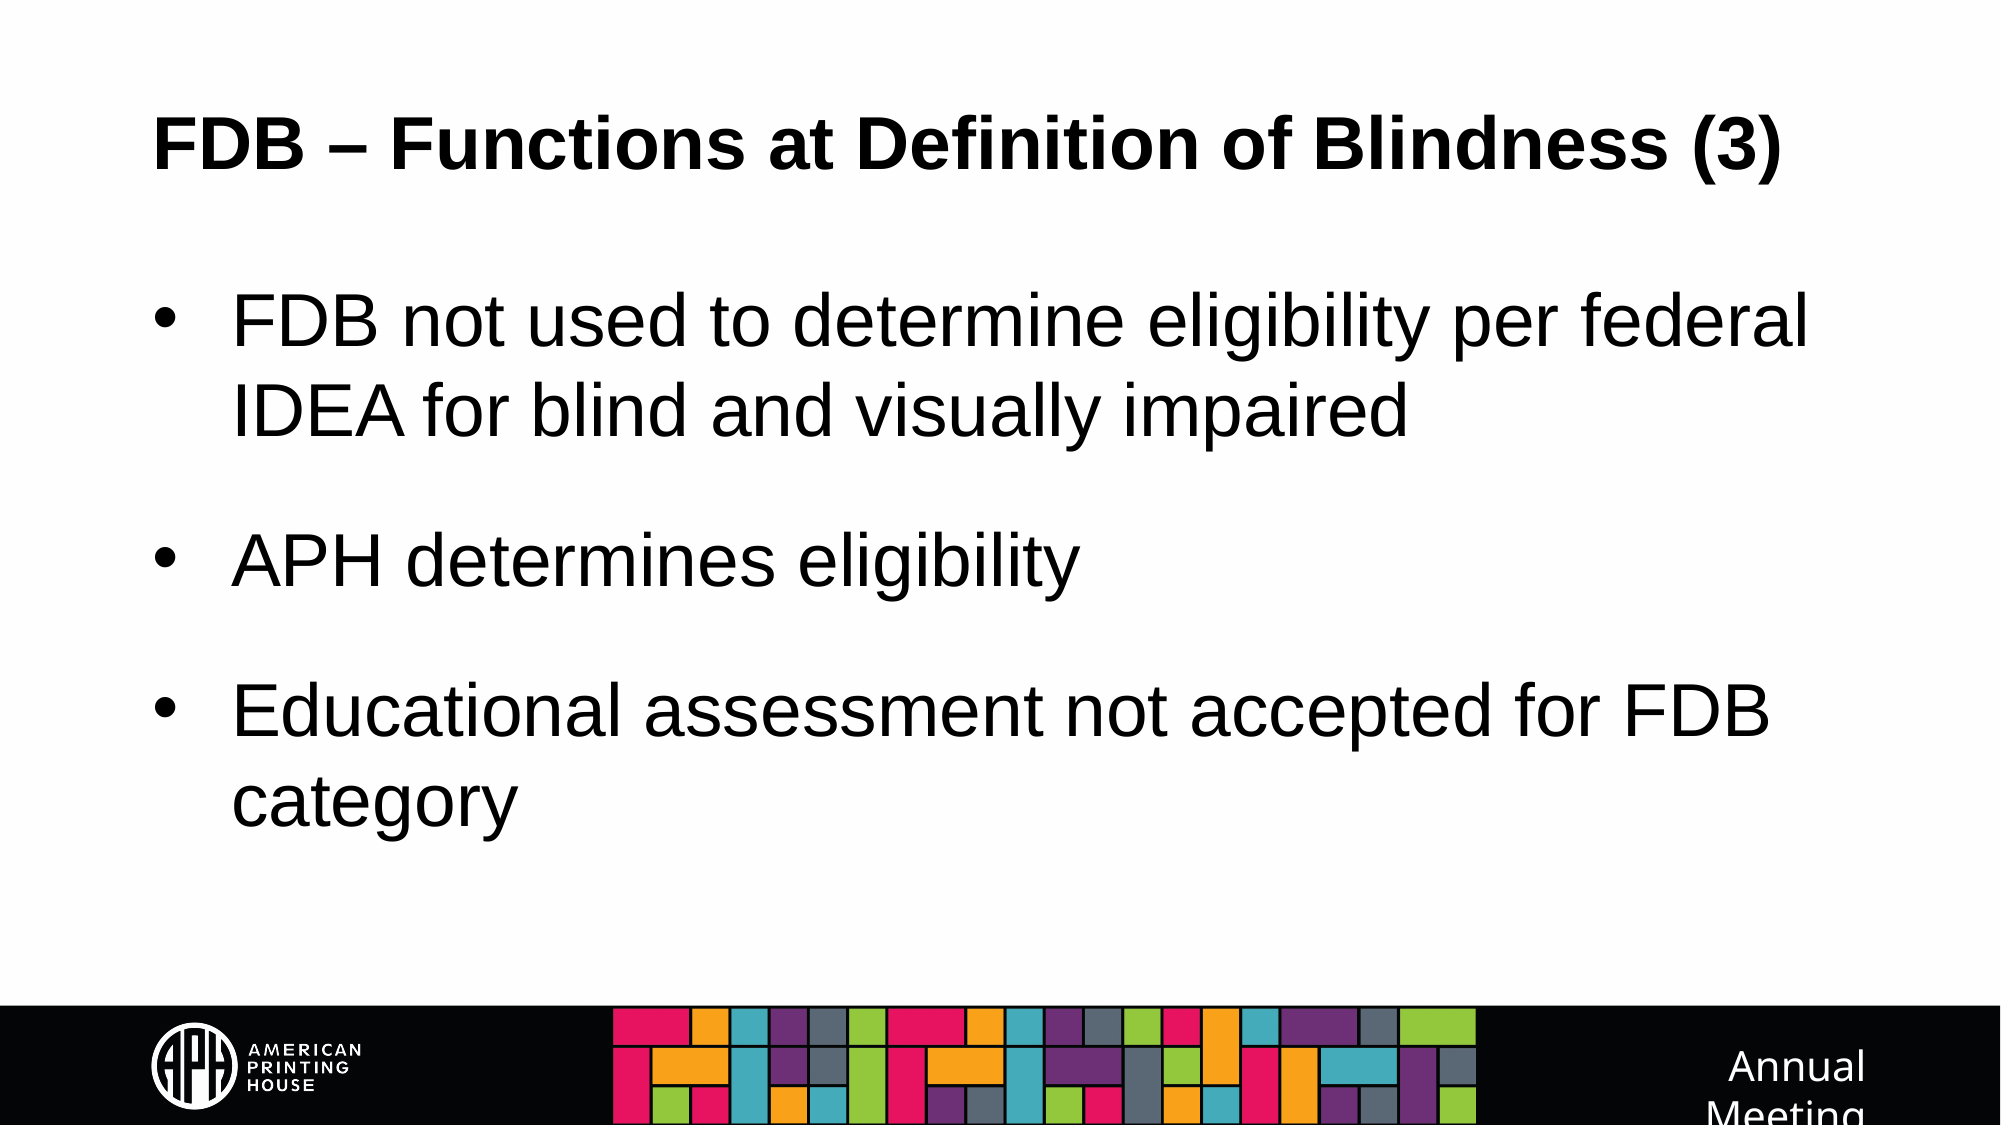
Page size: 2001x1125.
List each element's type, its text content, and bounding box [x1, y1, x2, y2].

picture [1771, 1111, 1783, 1118]
picture [1727, 1107, 1734, 1125]
title FDB – Functions at Definition of Blindness (3) [137, 59, 1933, 232]
list FDB not used to determine eligibility per federal IDEA for blind and visually impaired APH determines eligibility Educational assessment not accepted for FDB category [137, 263, 1863, 909]
picture [1821, 1111, 1833, 1125]
picture [1748, 1111, 1760, 1118]
picture [0, 0, 2001, 1125]
picture [1846, 1111, 1858, 1125]
picture [1711, 1105, 1719, 1125]
